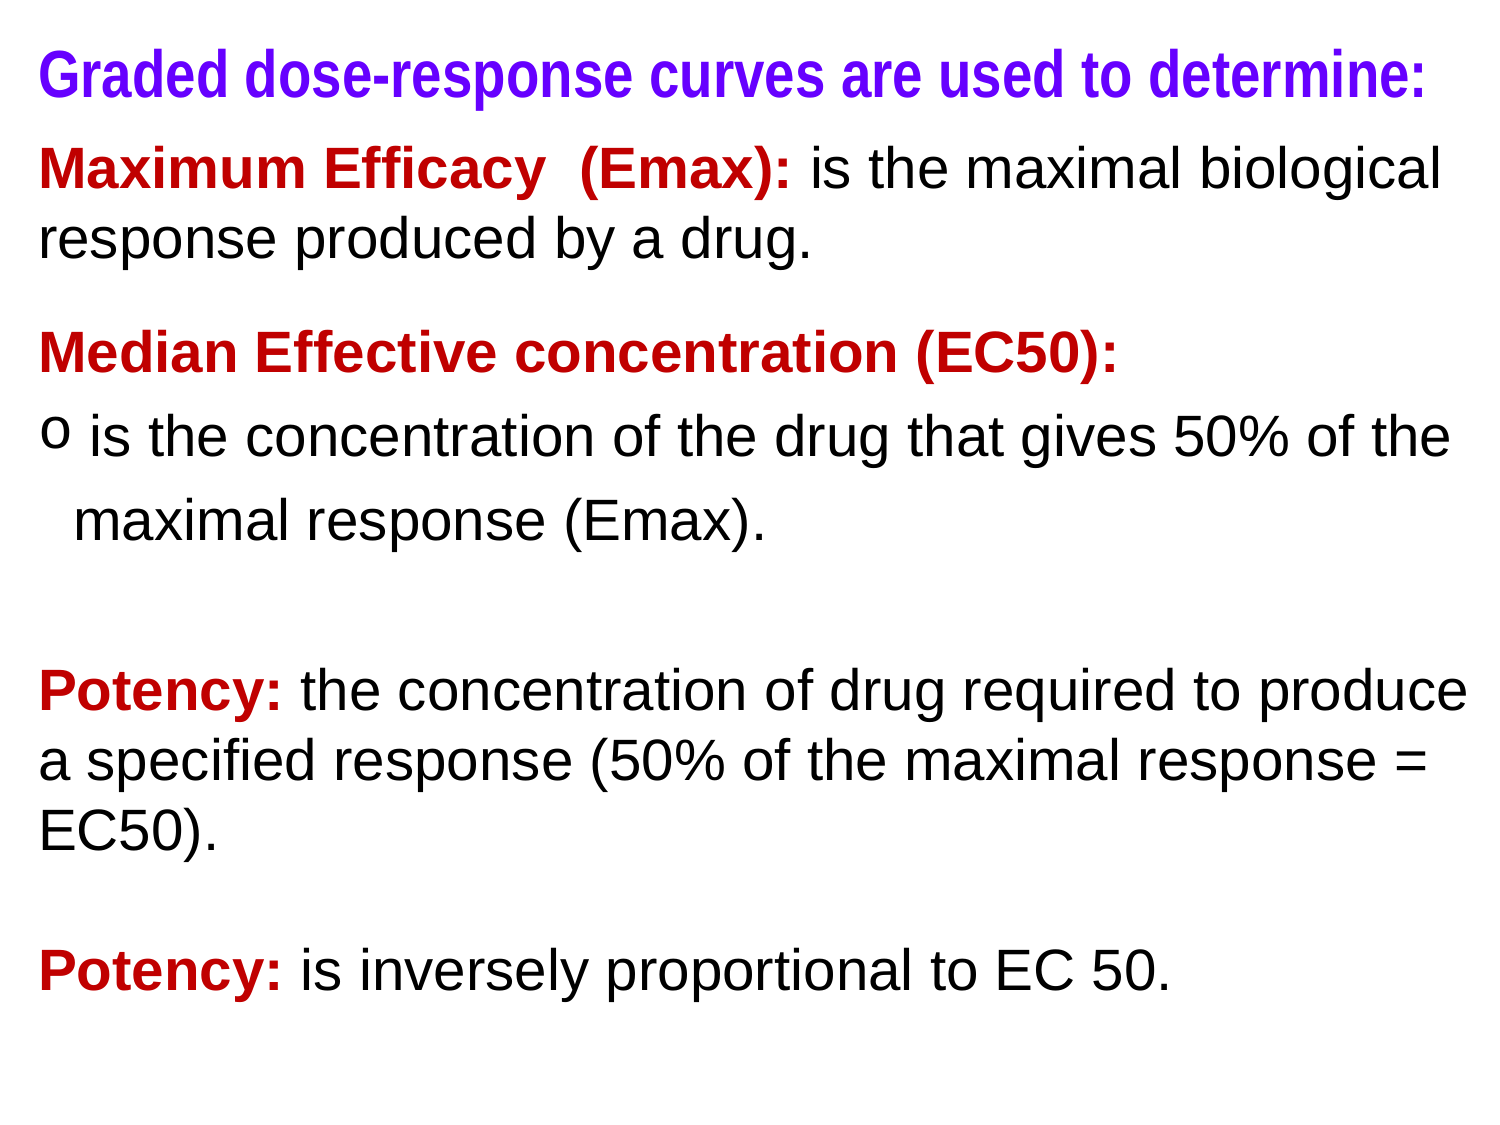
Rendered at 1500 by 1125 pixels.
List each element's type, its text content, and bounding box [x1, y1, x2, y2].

text_box Graded dose-response curves are used to determine: Maximum Efficacy (Emax): is the maximal biological response produced by a drug. Median Effective concentration (EC50): is the concentration of the drug that gives 50% of the maximal response (Emax). Potency: the concentration of drug required to produce a specified response (50% of the maximal response = EC50). Potency: is inversely proportional to EC 50. [23, 23, 1489, 1094]
